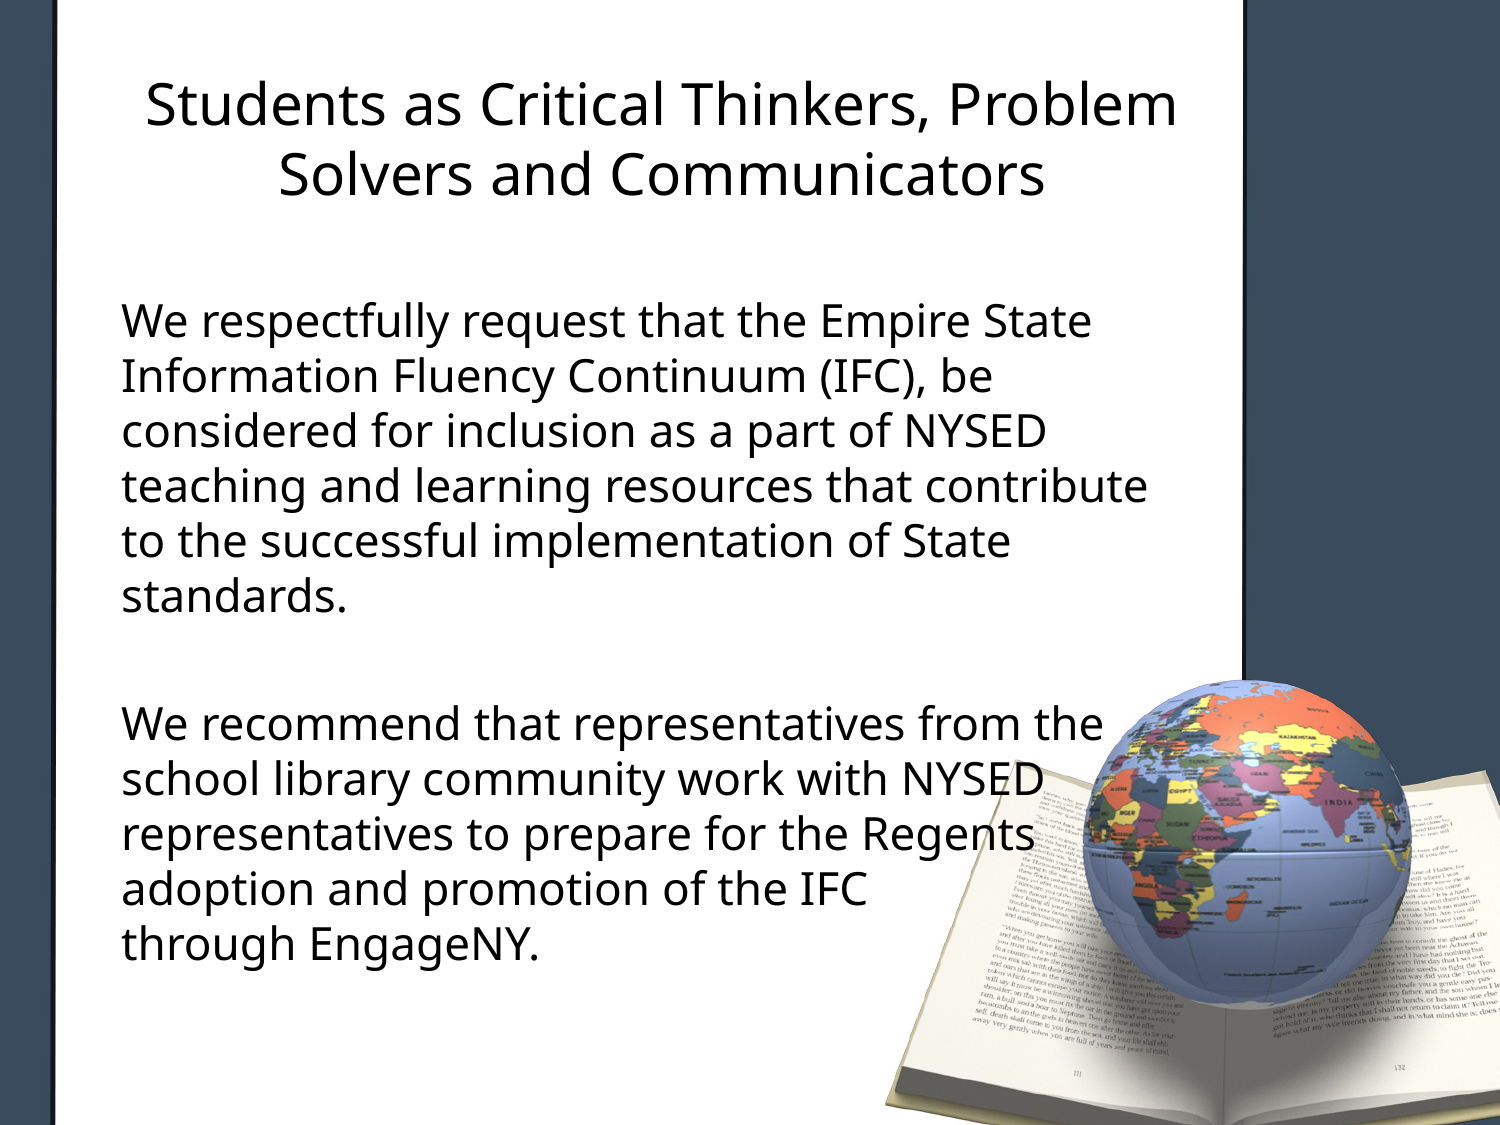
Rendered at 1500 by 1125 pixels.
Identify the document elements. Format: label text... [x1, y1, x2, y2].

title Students as Critical Thinkers, Problem Solvers and Communicators [124, 49, 1201, 224]
list We respectfully request that the Empire State Information Fluency Continuum (IFC), be considered for inclusion as a part of NYSED teaching and learning resources that contribute to the successful implementation of State standards. We recommend that representatives from the school library community work with NYSED representatives to prepare for the Regents adoption and promotion of the IFC through EngageNY. [49, 224, 1213, 1051]
picture [0, 0, 1500, 1125]
